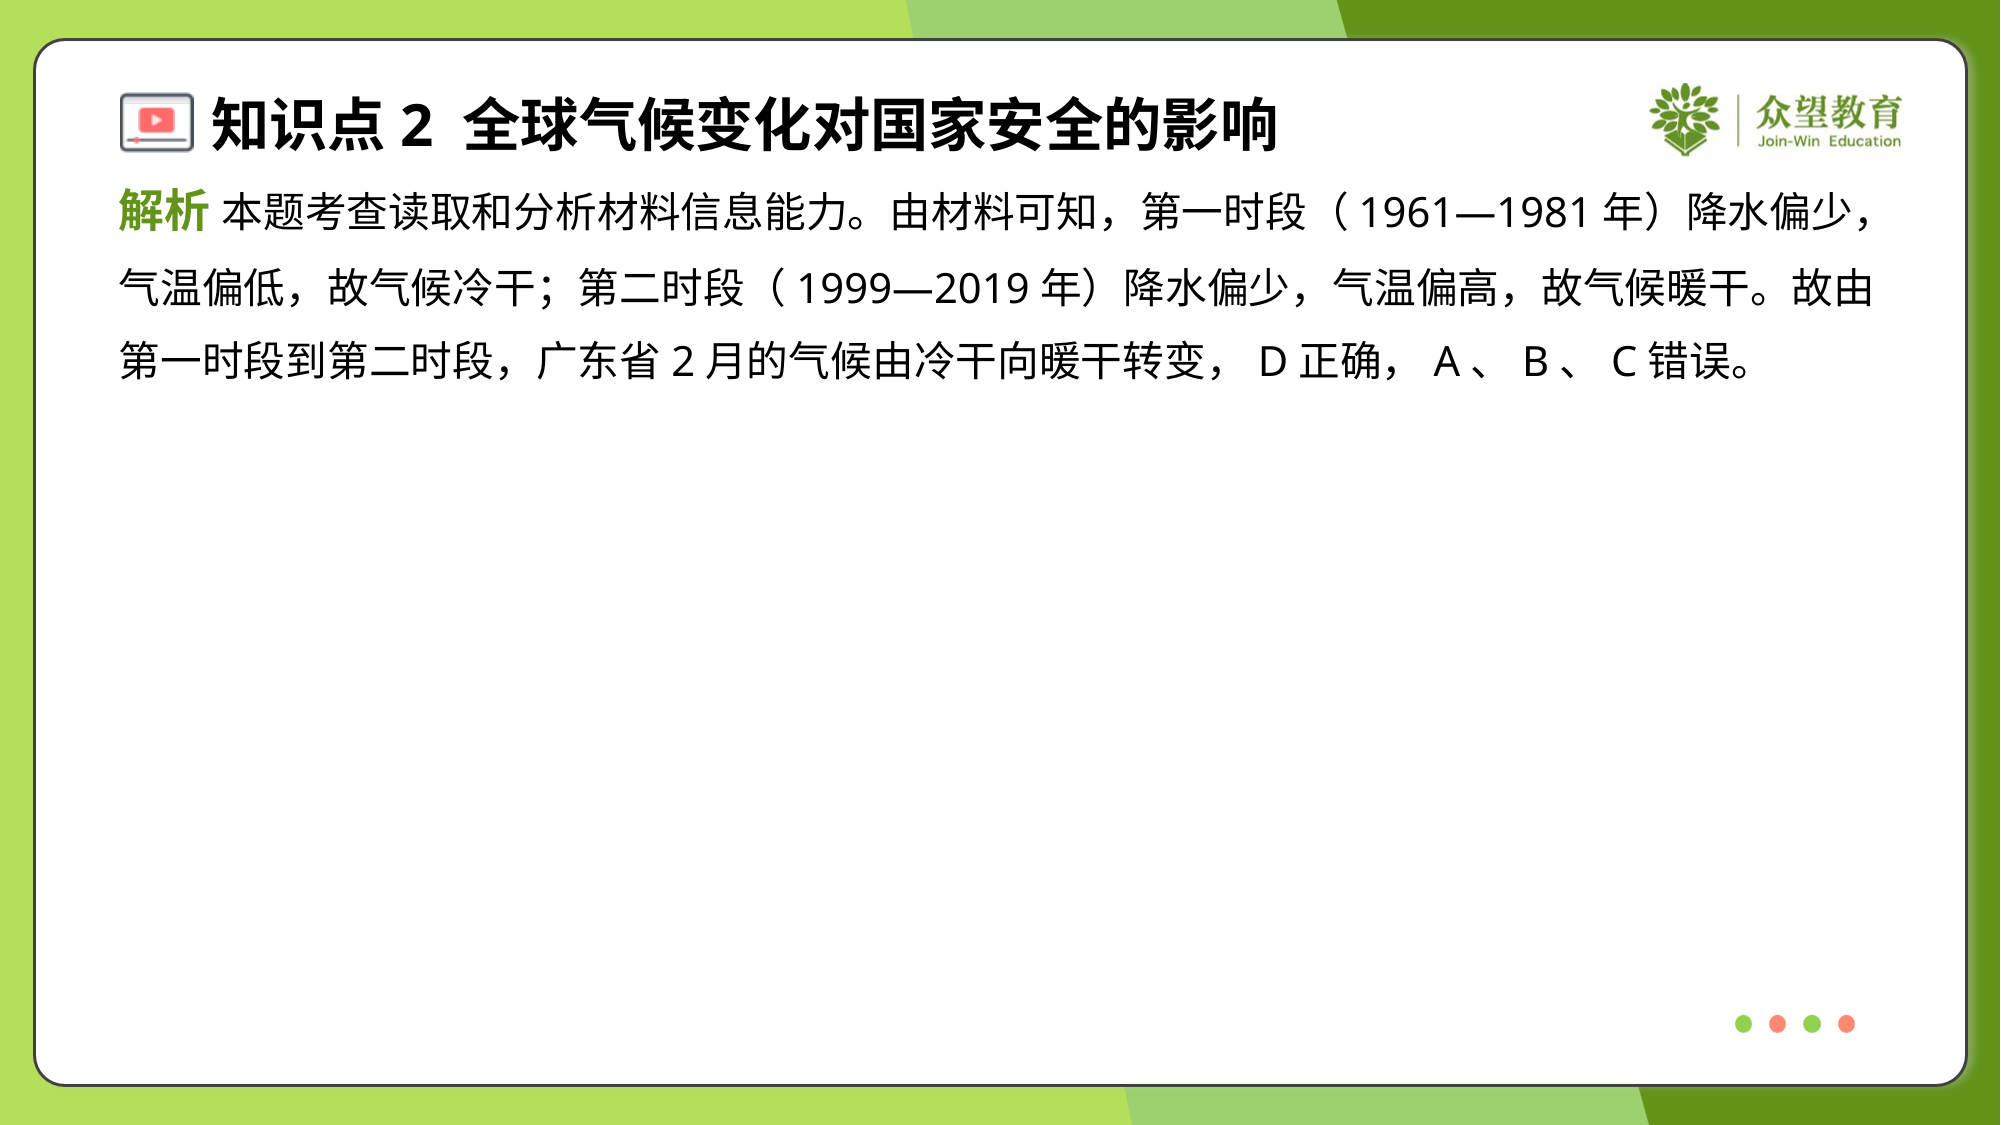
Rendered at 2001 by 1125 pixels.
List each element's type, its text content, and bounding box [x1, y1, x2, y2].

picture [0, 0, 2000, 1125]
text_box 解析 本题考查读取和分析材料信息能力。由材料可知，第一时段（1961—1981年）降水偏少， 气温偏低，故气候冷干；第二时段（1999—2019年）降水偏少，气温偏高，故气候暖干。故由 第一时段到第二时段，广东省2月的气候由冷干向暖干转变，D正确，A、B、C错误。 [118, 159, 1883, 377]
